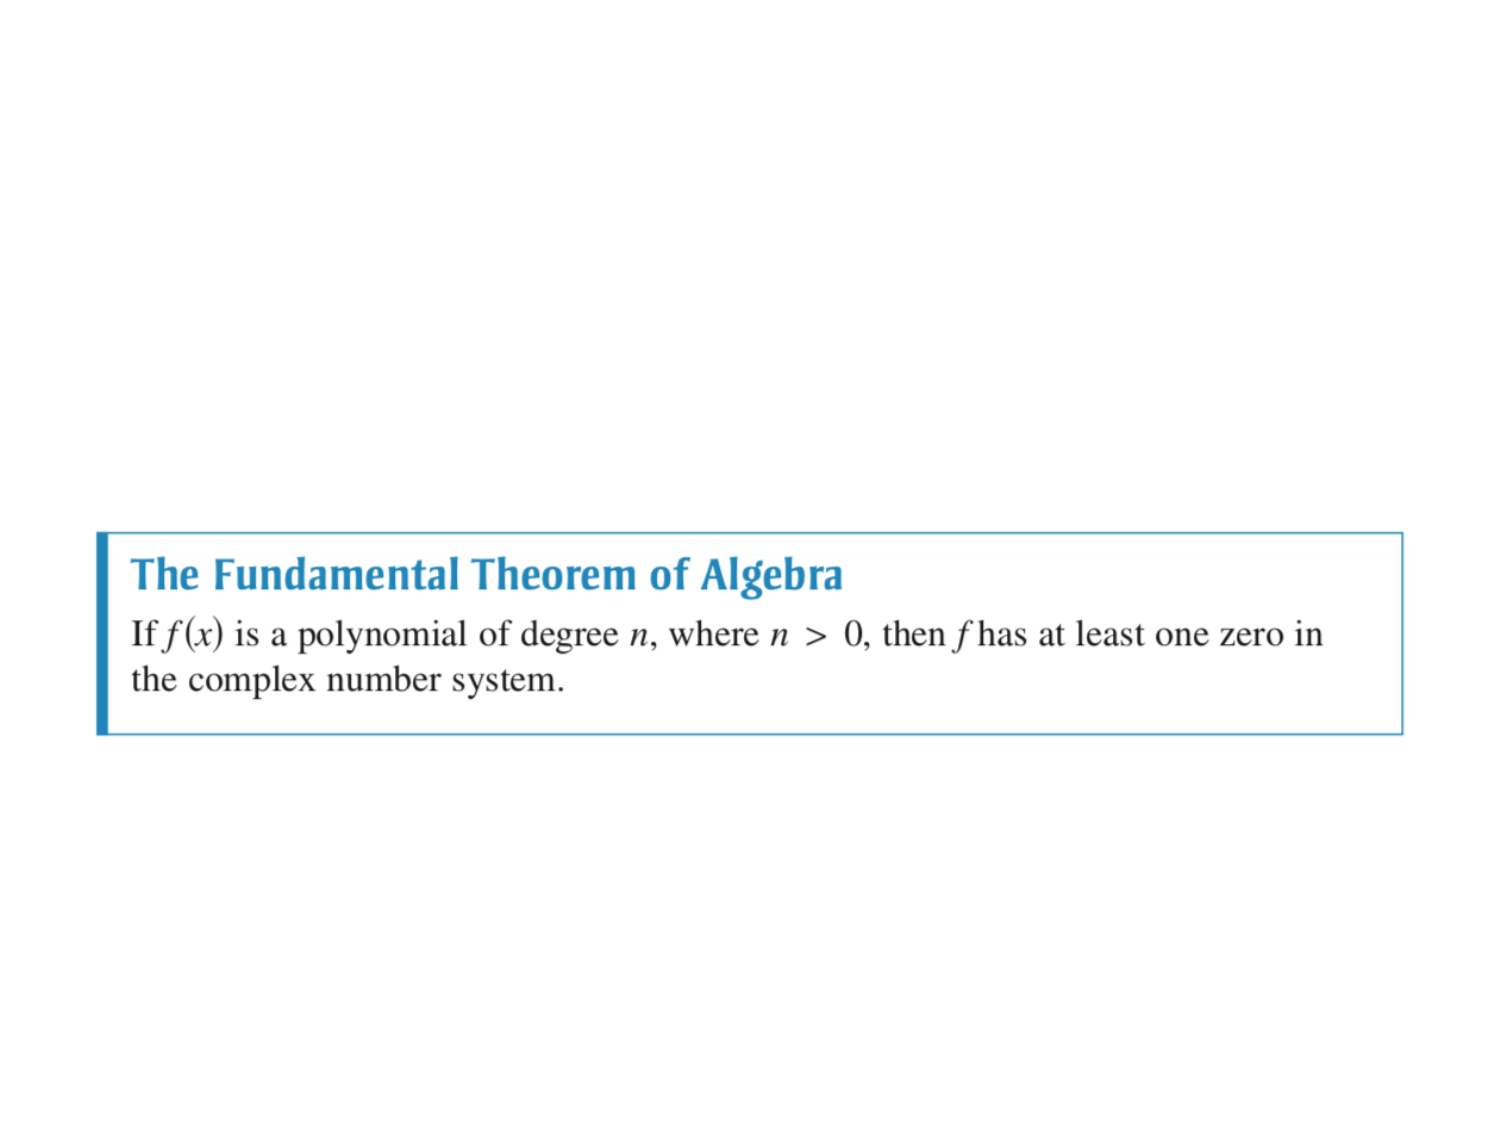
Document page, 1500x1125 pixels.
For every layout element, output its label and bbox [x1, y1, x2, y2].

list [74, 262, 1426, 1006]
